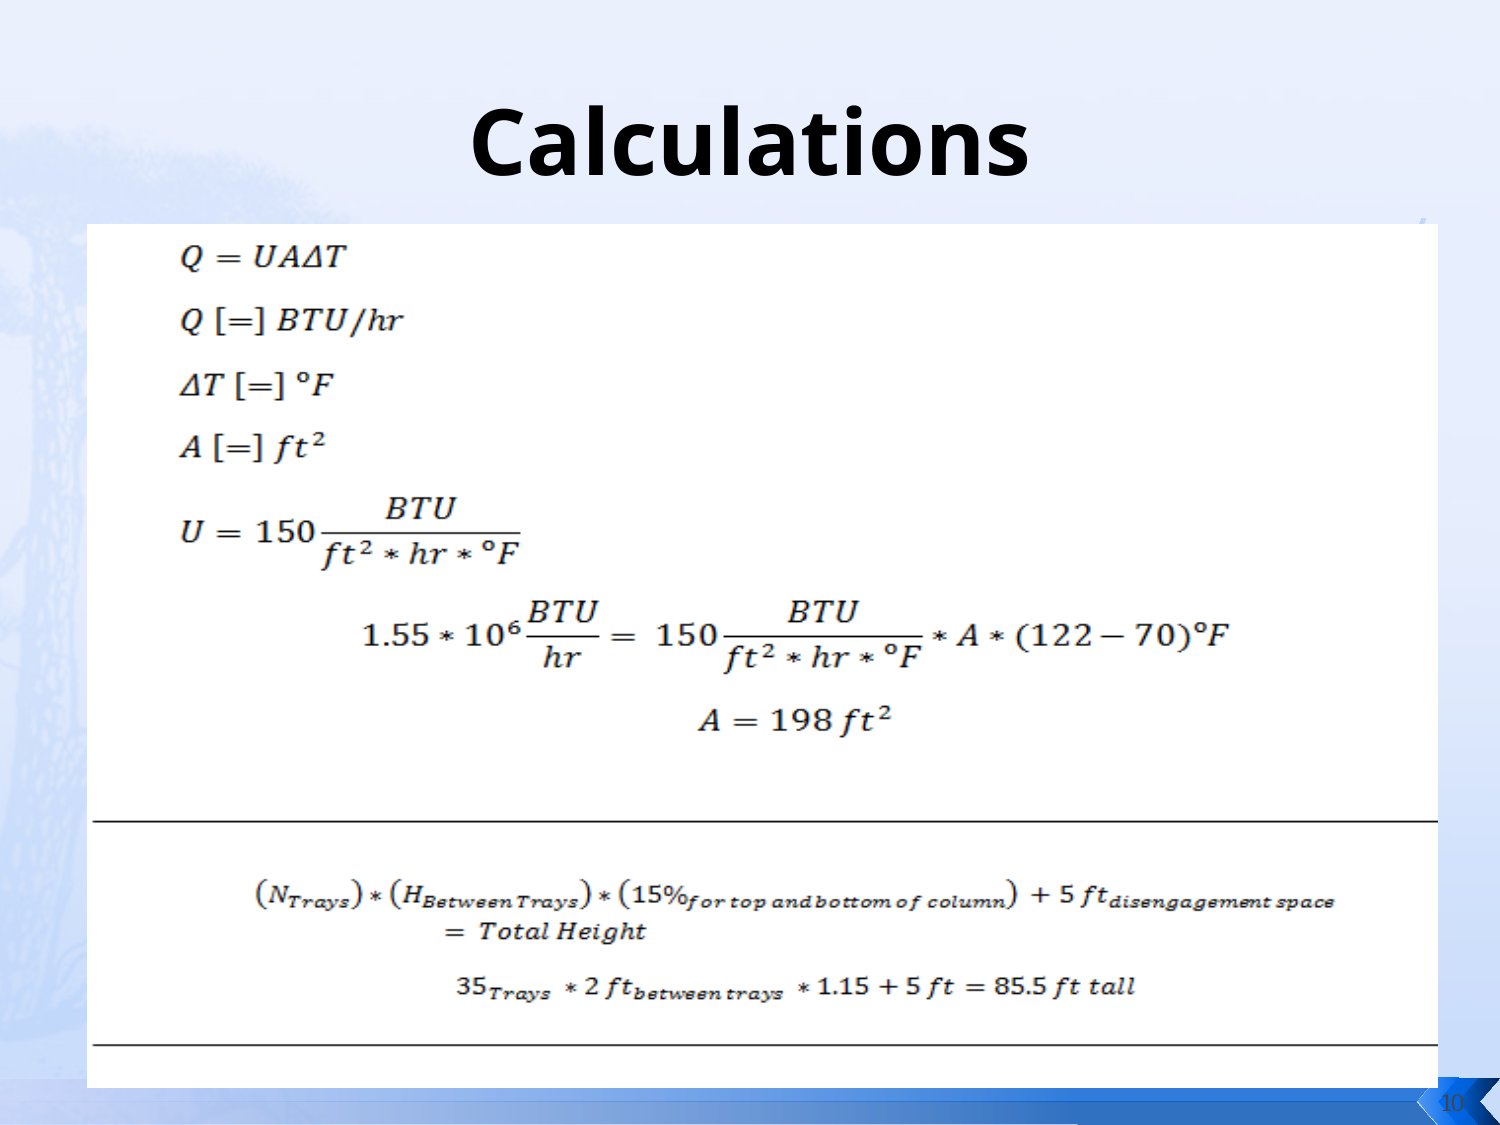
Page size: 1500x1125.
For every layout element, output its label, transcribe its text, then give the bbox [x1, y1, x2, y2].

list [86, 224, 1438, 1088]
slide_number 10 [1406, 1077, 1500, 1125]
title Calculations [75, 45, 1425, 233]
